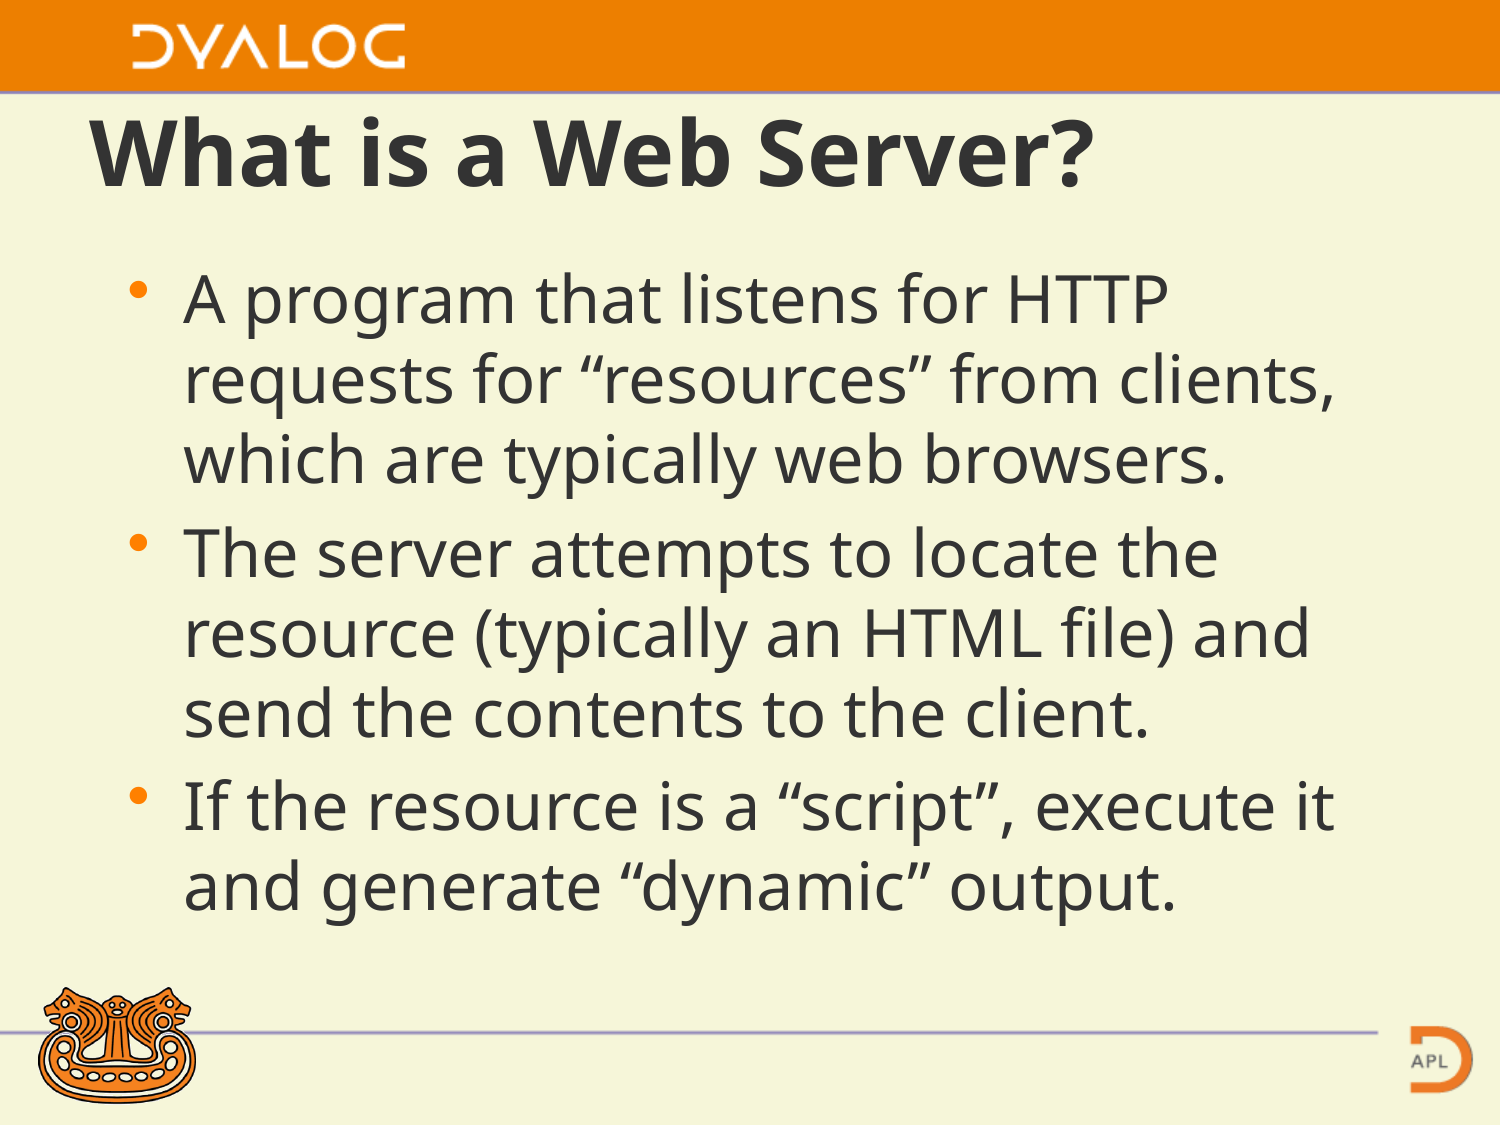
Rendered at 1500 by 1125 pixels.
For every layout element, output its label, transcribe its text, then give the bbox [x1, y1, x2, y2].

picture [0, 0, 1500, 1125]
list A program that listens for HTTP requests for “resources” from clients, which are typically web browsers. The server attempts to locate the resource (typically an HTML file) and send the contents to the client. If the resource is a “script”, execute it and generate “dynamic” output. [112, 249, 1388, 988]
title What is a Web Server? [75, 87, 1425, 233]
